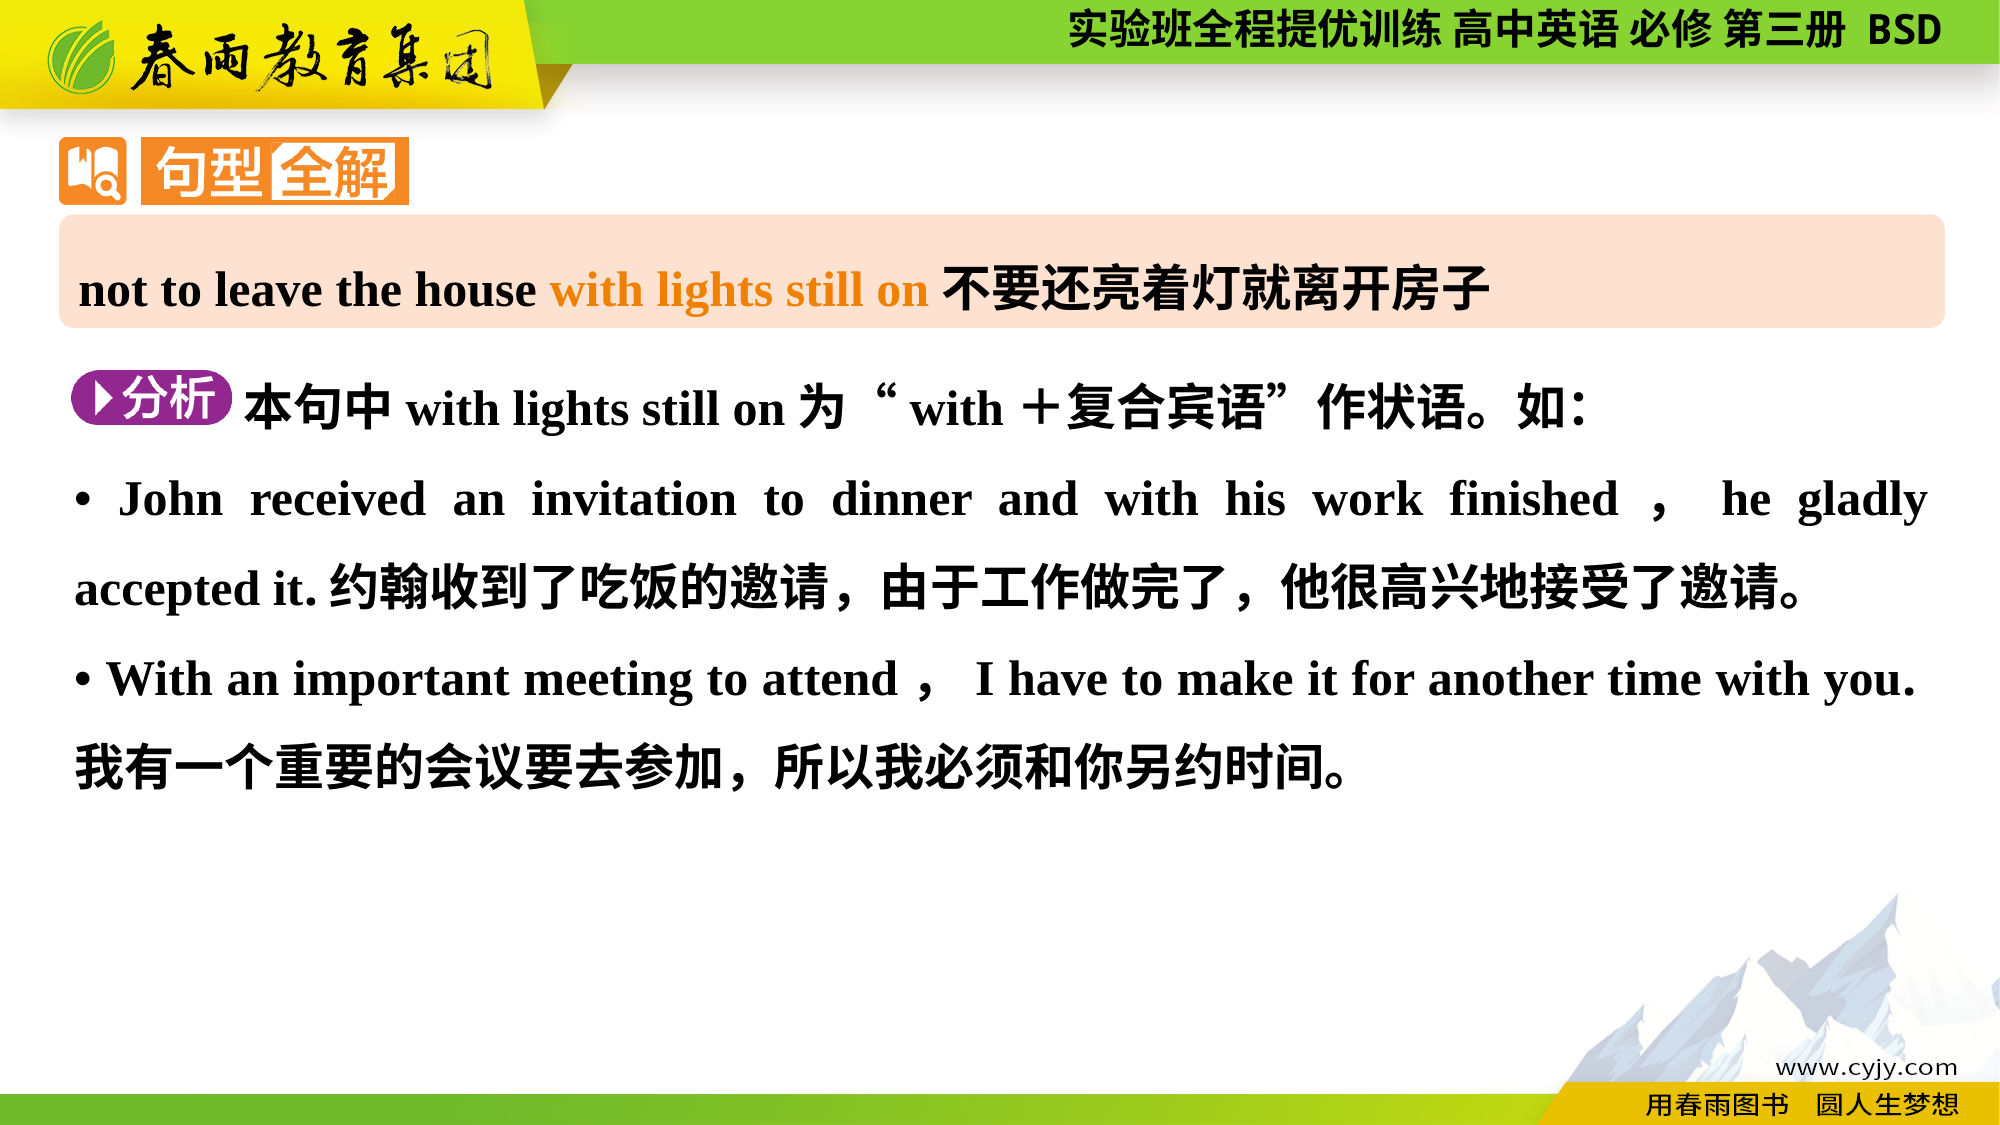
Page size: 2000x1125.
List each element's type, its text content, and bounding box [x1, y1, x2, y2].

picture [0, 0, 2000, 1125]
text_box not to leave the house with lights still on不要还亮着灯就离开房子 [59, 214, 1945, 328]
list 本句中with lights still on为“with＋复合宾语”作状语。如： • John received an invitation to dinner and with his work finished，he gladly accepted it.约翰收到了吃饭的邀请，由于工作做完了，他很高兴地接受了邀请。 • With an important meeting to attend，I have to make it for another time with you.我有一个重要的会议要去参加，所以我必须和你另约时间。 [59, 338, 1944, 808]
